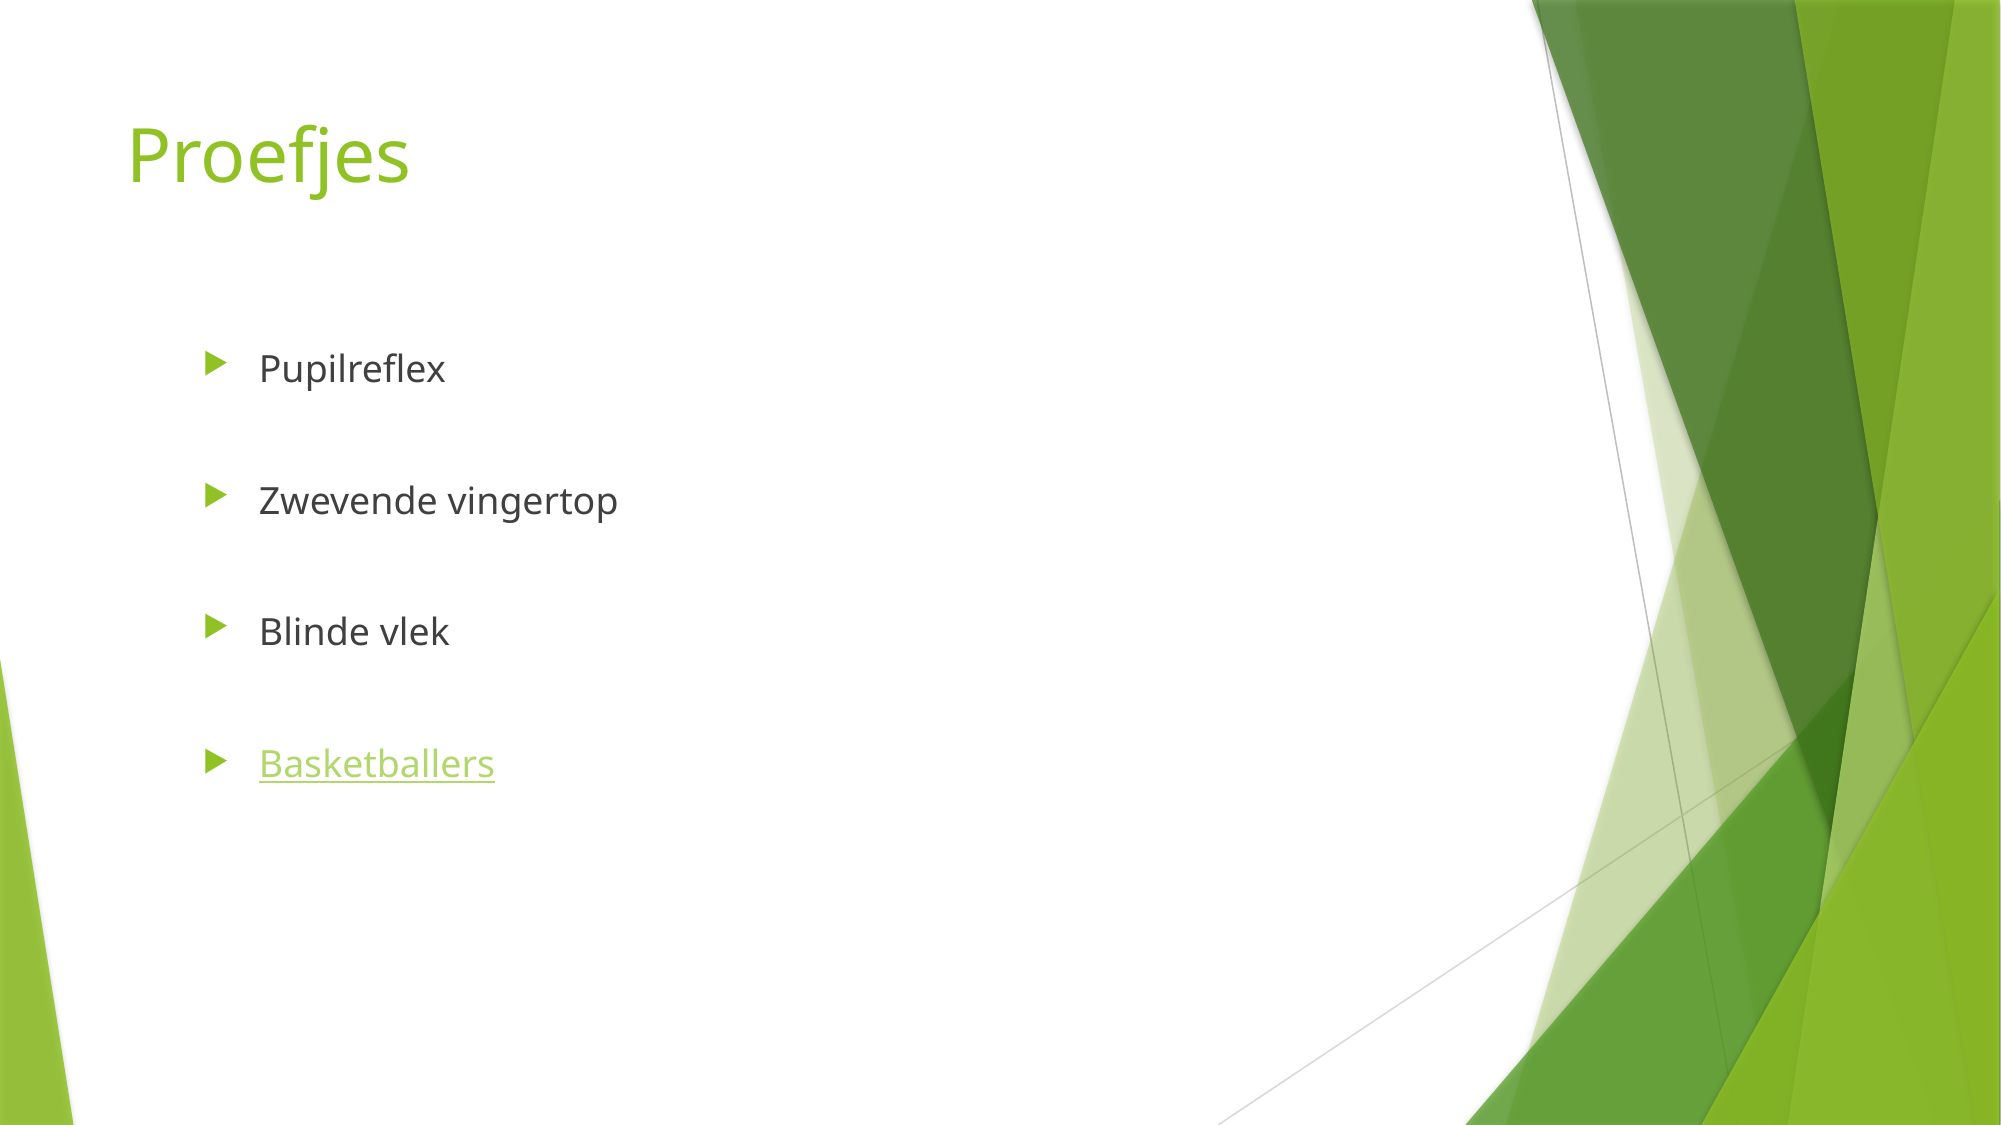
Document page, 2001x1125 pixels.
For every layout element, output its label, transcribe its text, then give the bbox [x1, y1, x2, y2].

title Proefjes [111, 99, 1522, 317]
list Pupilreflex Zwevende vingertop Blinde vlek Basketballers [187, 337, 1808, 1000]
